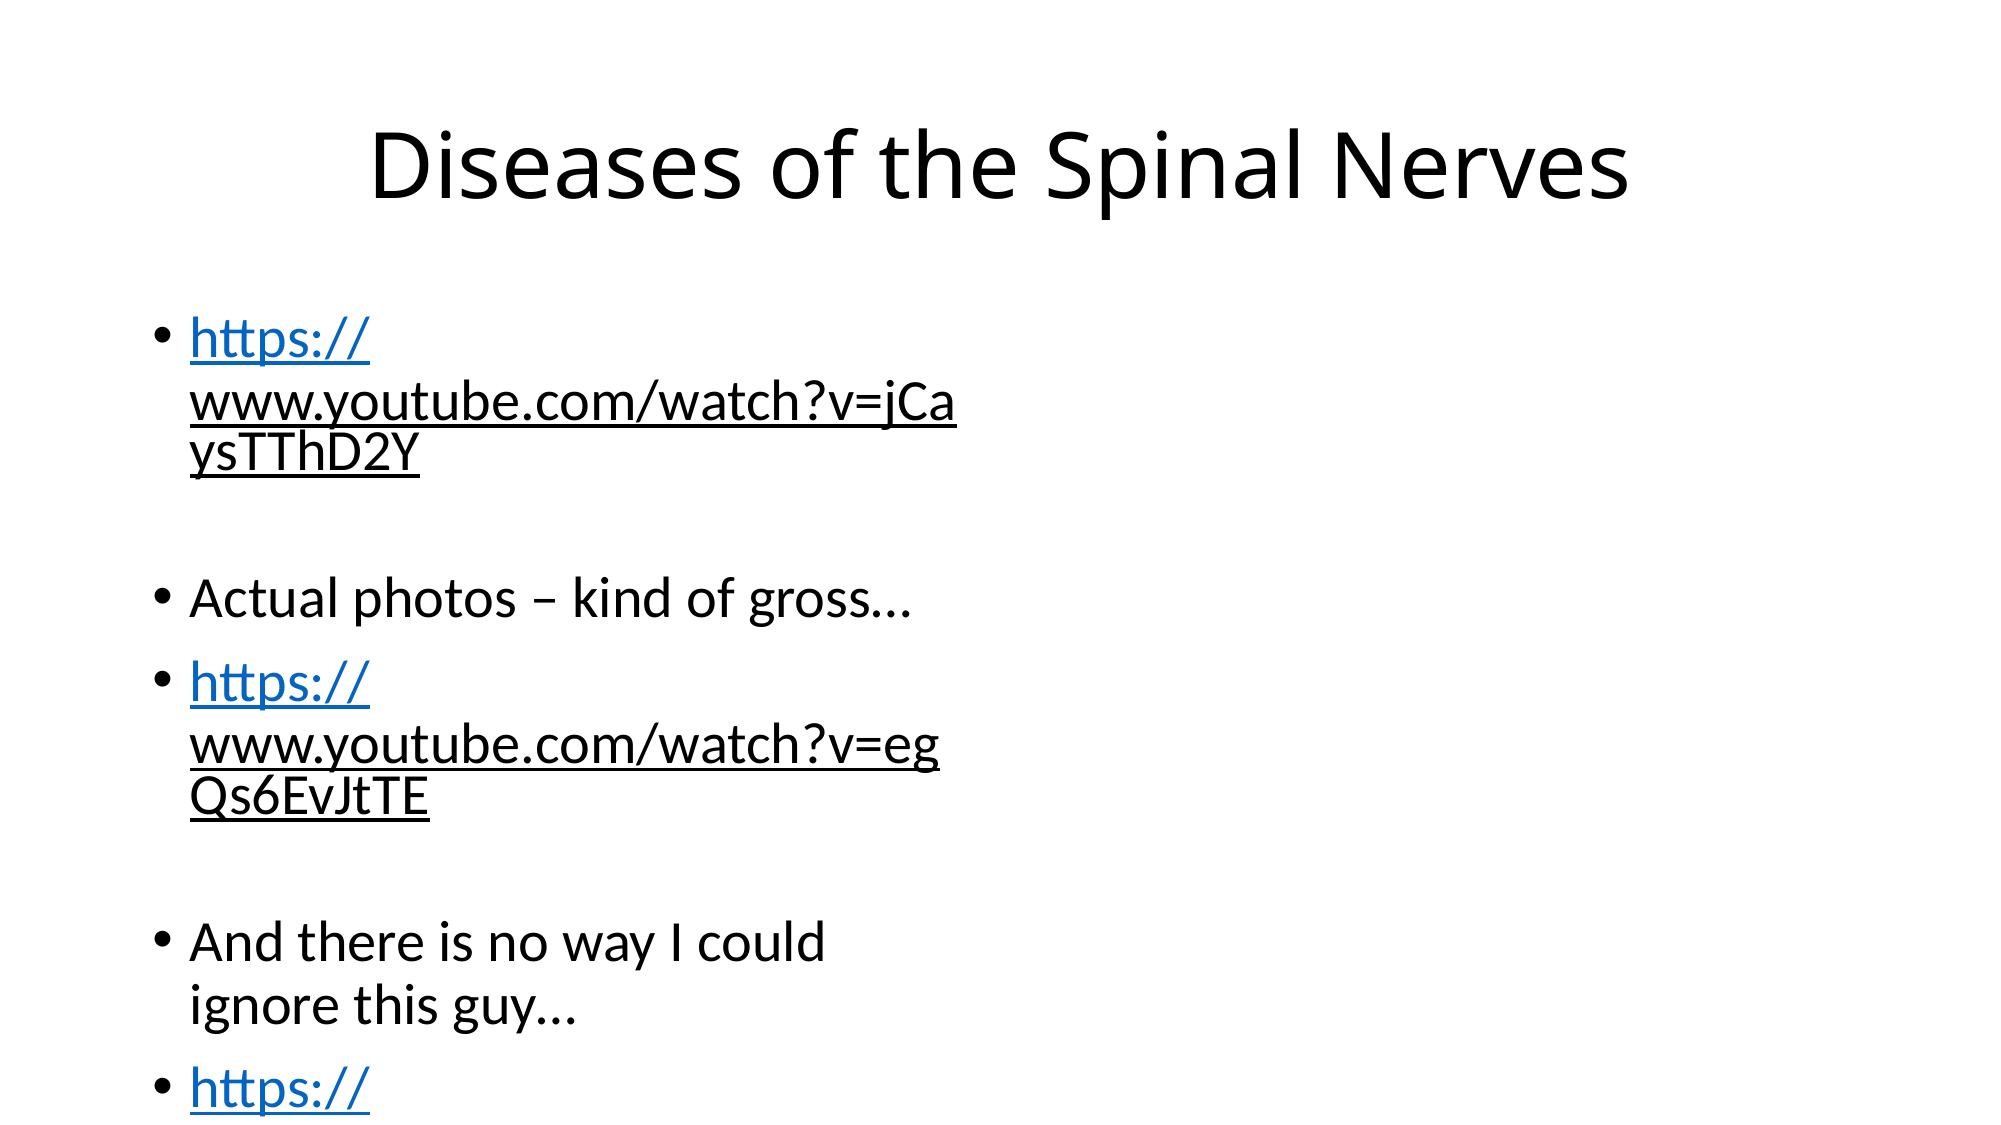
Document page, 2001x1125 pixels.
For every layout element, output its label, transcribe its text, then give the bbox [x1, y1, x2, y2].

list https://www.youtube.com/watch?v=jCaysTThD2Y Actual photos – kind of gross… https://www.youtube.com/watch?v=egQs6EvJtTE And there is no way I could ignore this guy… https://www.youtube.com/watch?v=BoBMhOimUPU [137, 299, 988, 1014]
title Diseases of the Spinal Nerves [137, 59, 1863, 278]
